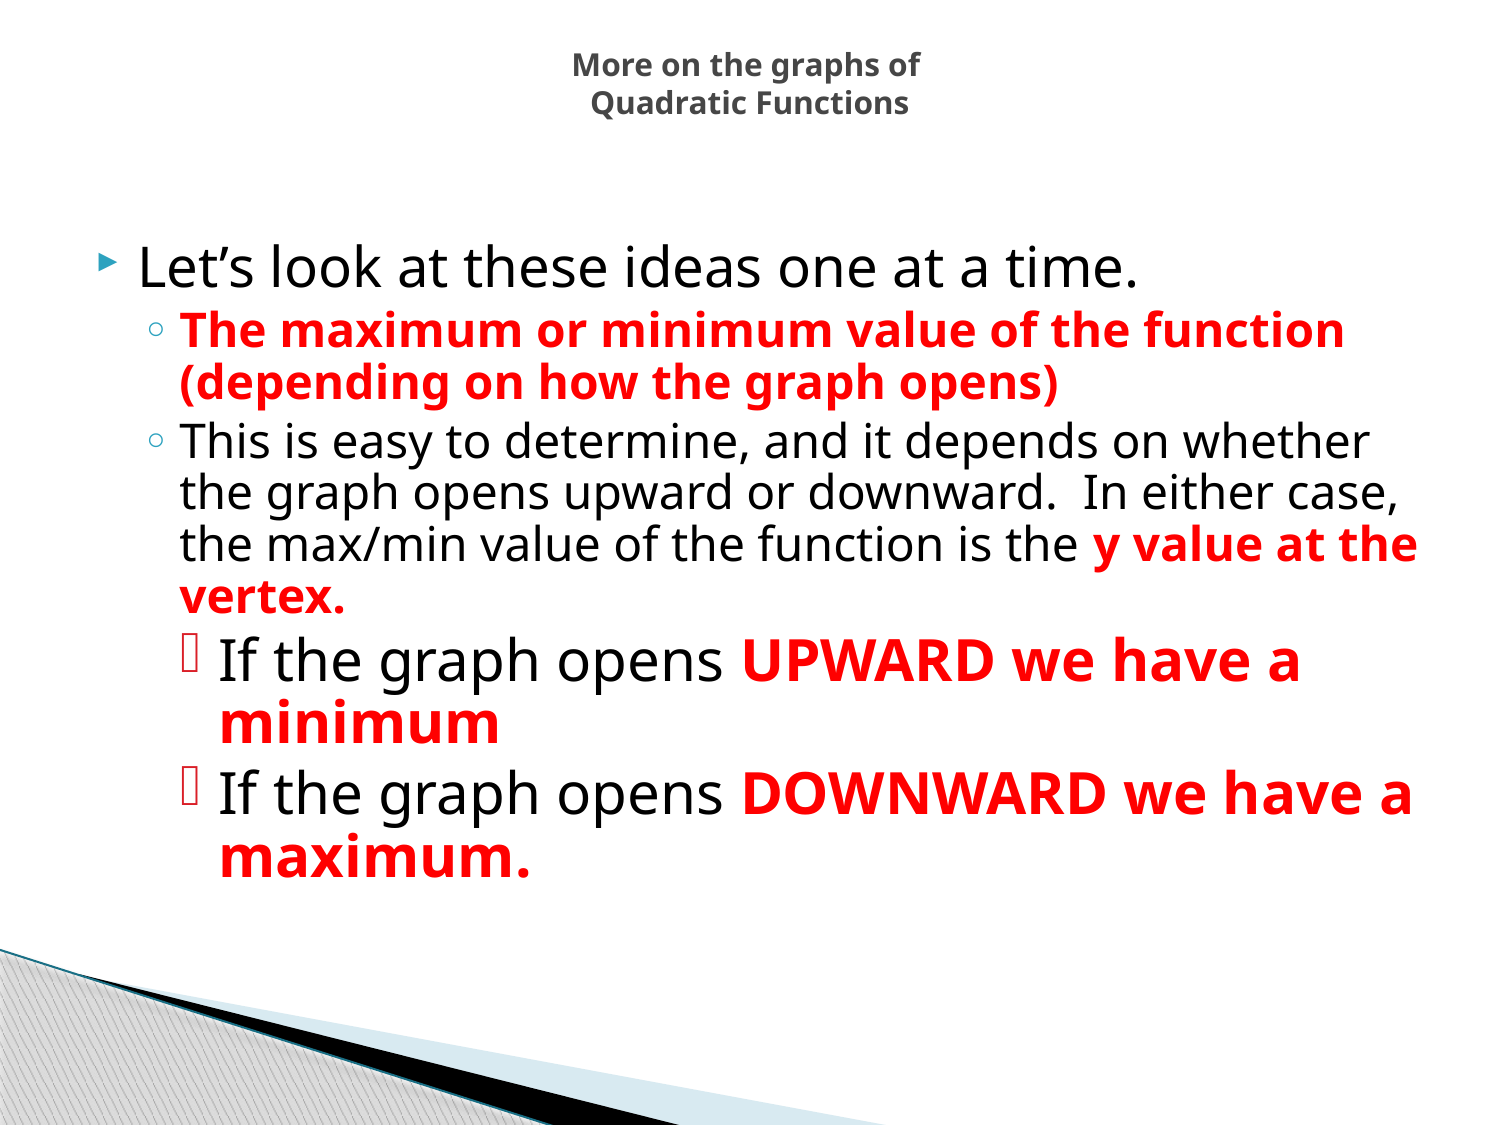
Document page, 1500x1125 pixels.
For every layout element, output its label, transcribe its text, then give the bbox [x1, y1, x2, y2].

list Let’s look at these ideas one at a time. The maximum or minimum value of the function (depending on how the graph opens) This is easy to determine, and it depends on whether the graph opens upward or downward. In either case, the max/min value of the function is the y value at the vertex. If the graph opens UPWARD we have a minimum If the graph opens DOWNWARD we have a maximum. [62, 231, 1438, 1086]
title More on the graphs of Quadratic Functions [62, 37, 1438, 129]
